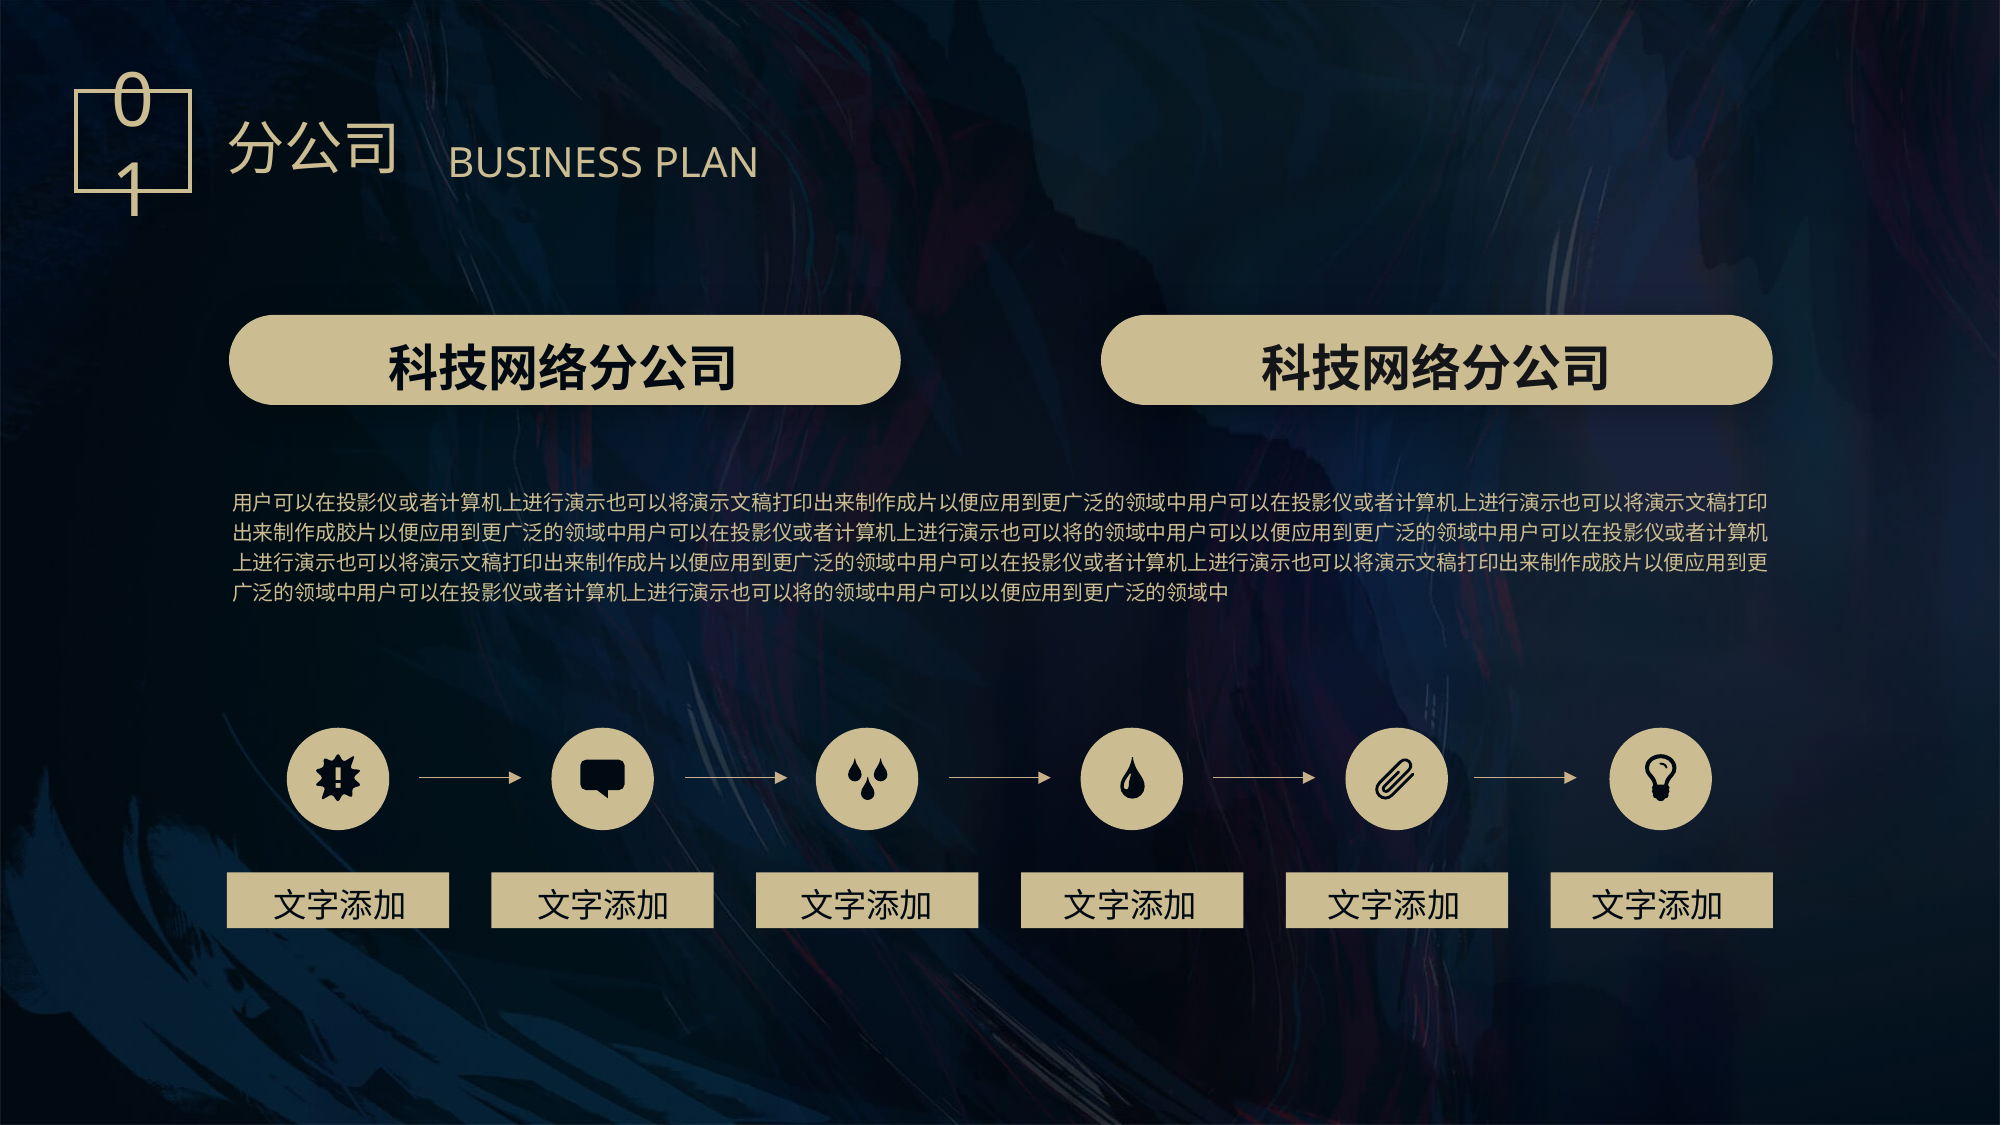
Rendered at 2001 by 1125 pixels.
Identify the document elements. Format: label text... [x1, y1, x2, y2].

text_box 科技网络分公司 [231, 317, 897, 404]
text_box 用户可以在投影仪或者计算机上进行演示也可以将演示文稿打印出来制作成片以便应用到更广泛的领域中用户可以在投影仪或者计算机上进行演示也可以将演示文稿打印出来制作成胶片以便应用到更广泛的领域中用户可以在投影仪或者计算机上进行演示也可以将的领域中用户可以以便应用到更广泛的领域中用户可以在投影仪或者计算机上进行演示也可以将演示文稿打印出来制作成片以便应用到更广泛的领域中用户可以在投影仪或者计算机上进行演示也可以将演示文稿打印出来制作成胶片以便应用到更广泛的领域中用户可以在投影仪或者计算机上进行演示也可以将的领域中用户可以以便应用到更广泛的领域中 [217, 477, 1790, 642]
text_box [75, 90, 748, 195]
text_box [226, 727, 1774, 929]
text_box [1100, 343, 1104, 377]
text_box [897, 341, 901, 378]
text_box 科技网络分公司 [1104, 317, 1770, 404]
picture [0, 0, 2000, 1125]
